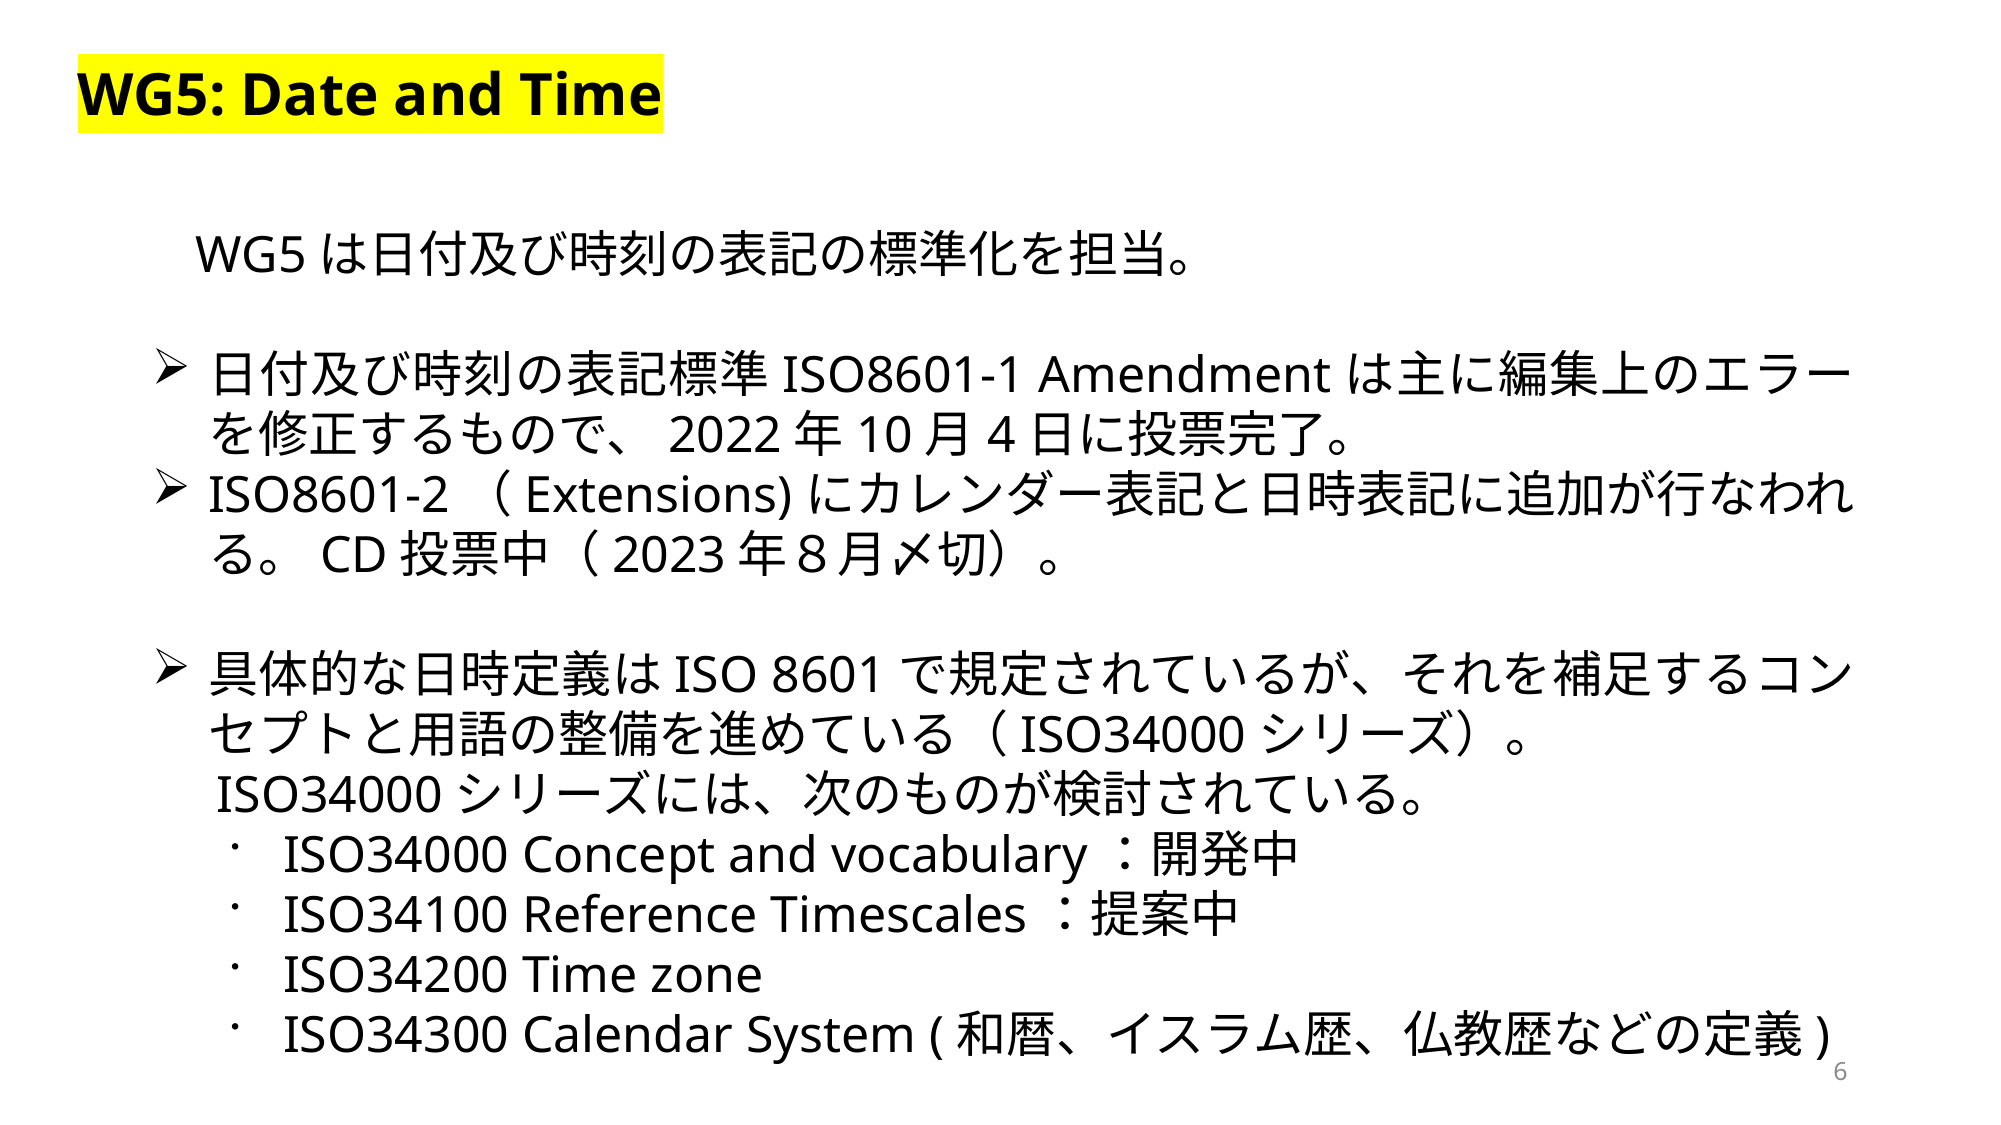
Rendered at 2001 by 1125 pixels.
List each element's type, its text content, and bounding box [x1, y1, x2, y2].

text_box WG5: Date and Time [63, 50, 889, 135]
text_box WG5は日付及び時刻の表記の標準化を担当。 日付及び時刻の表記標準ISO8601-1 Amendmentは主に編集上のエラーを修正するもので、2022年10月4日に投票完了。 ISO8601-2（Extensions)にカレンダー表記と日時表記に追加が行なわれる。CD投票中（2023年８月〆切）。 具体的な日時定義はISO 8601で規定されているが、それを補足するコンセプトと用語の整備を進めている（ISO34000シリーズ）。 ISO34000シリーズには、次のものが検討されている。 ISO34000 Concept and vocabulary：開発中 ISO34100 Reference Timescales：提案中 ISO34200 Time zone ISO34300 Calendar System (和暦、イスラム歴、仏教歴などの定義) [137, 215, 1870, 1125]
slide_number 6 [1412, 1042, 1863, 1103]
